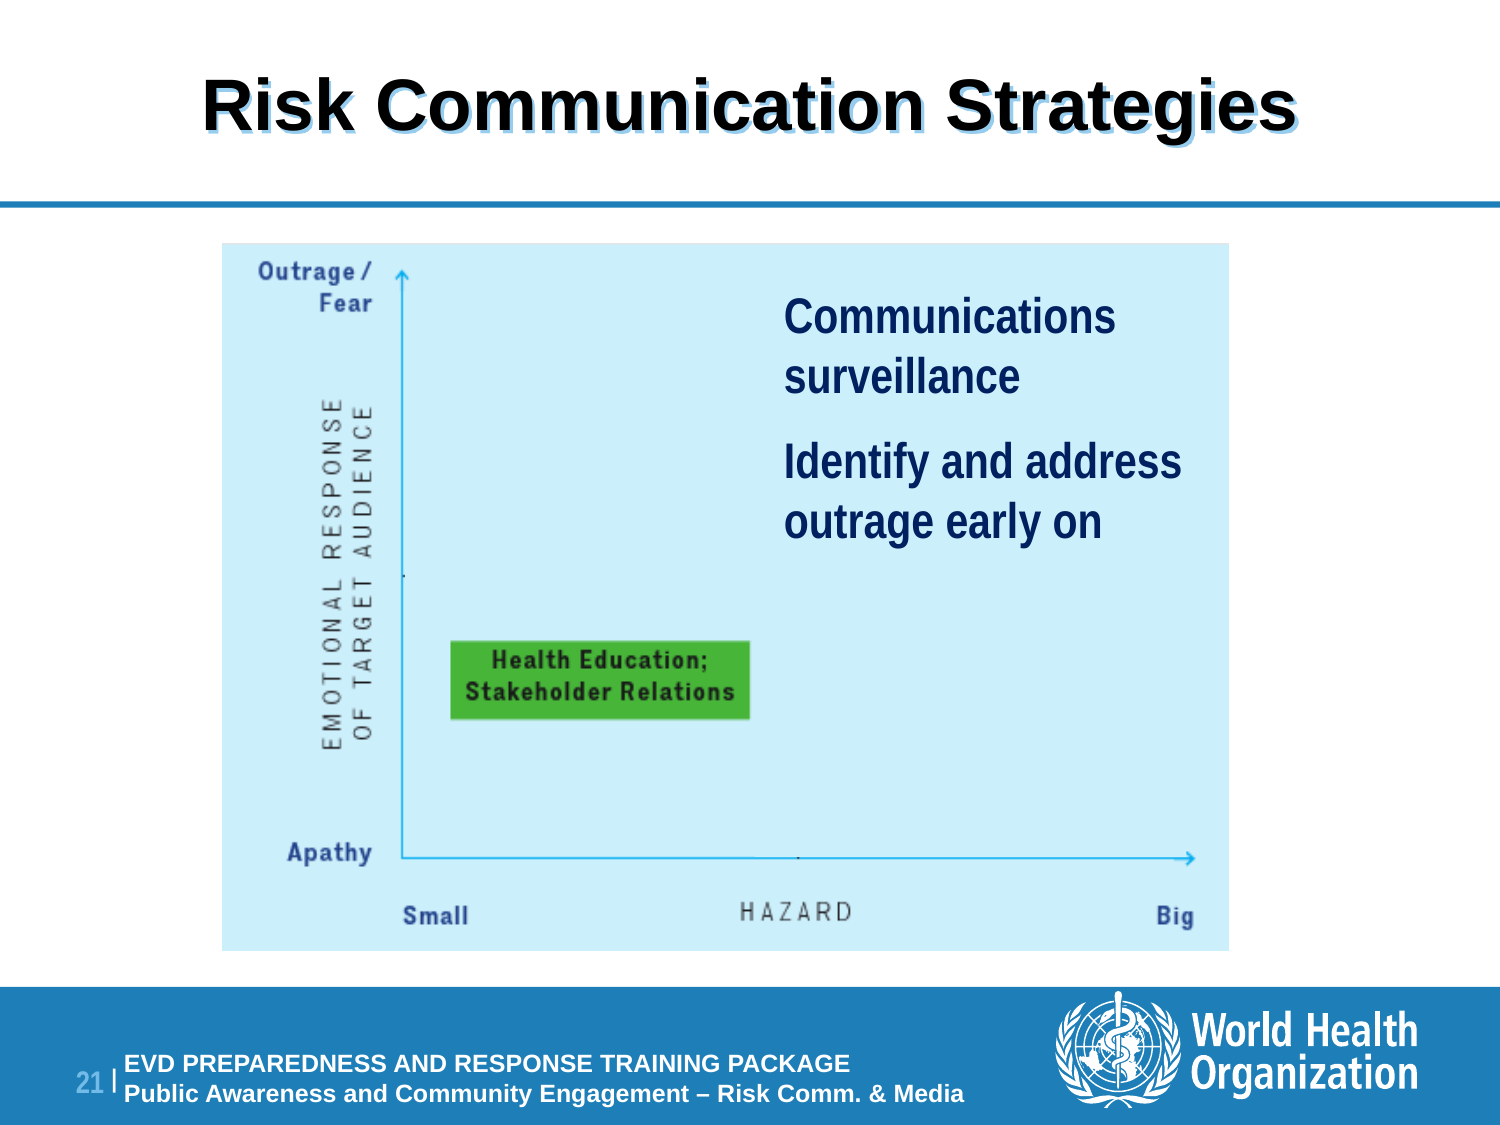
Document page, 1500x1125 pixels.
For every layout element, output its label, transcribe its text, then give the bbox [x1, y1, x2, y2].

picture [222, 243, 1229, 952]
title Risk Communication Strategies [0, 0, 1500, 204]
